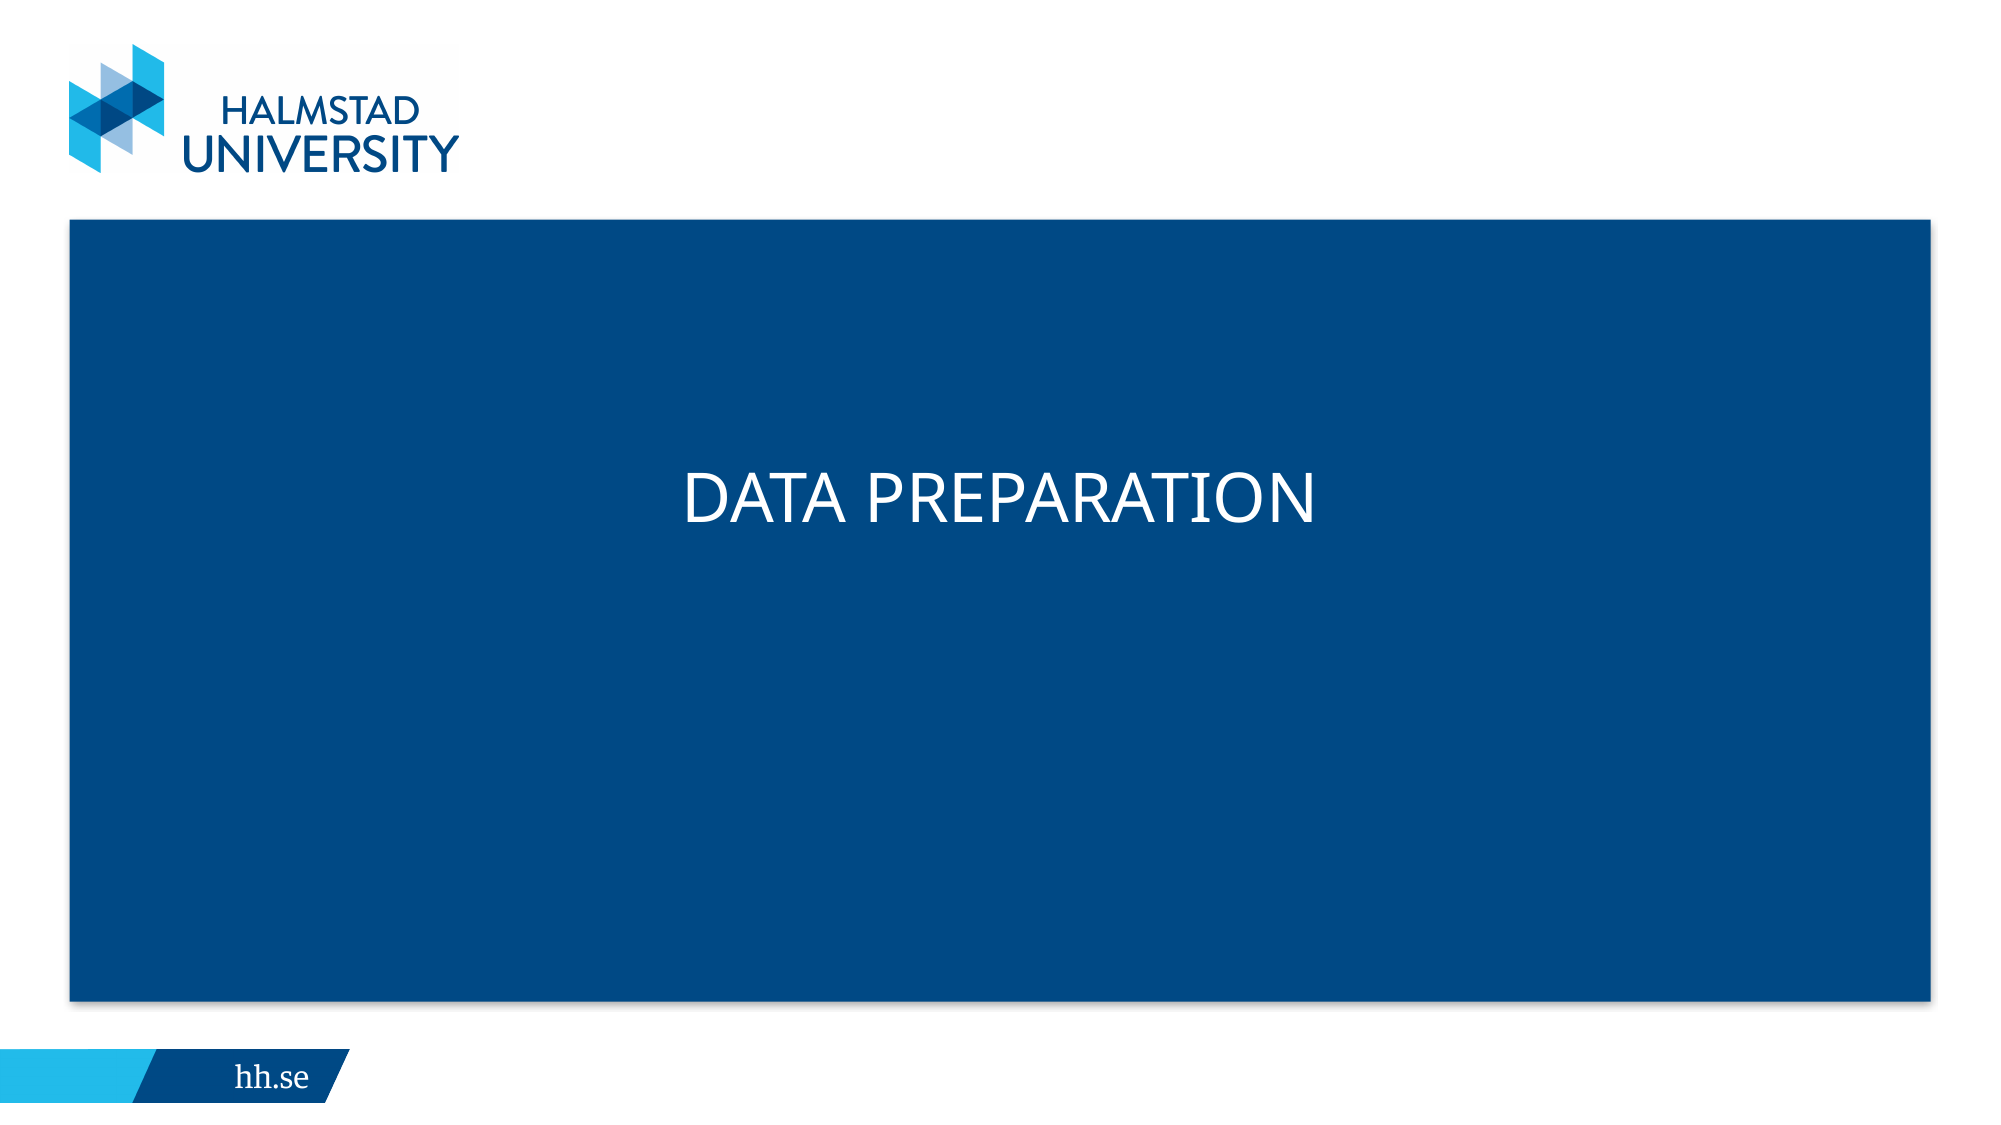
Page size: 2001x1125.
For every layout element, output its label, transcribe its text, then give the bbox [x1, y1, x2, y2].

title DATA PREPARATION [150, 373, 1850, 616]
picture [69, 44, 459, 173]
picture [0, 1049, 350, 1103]
